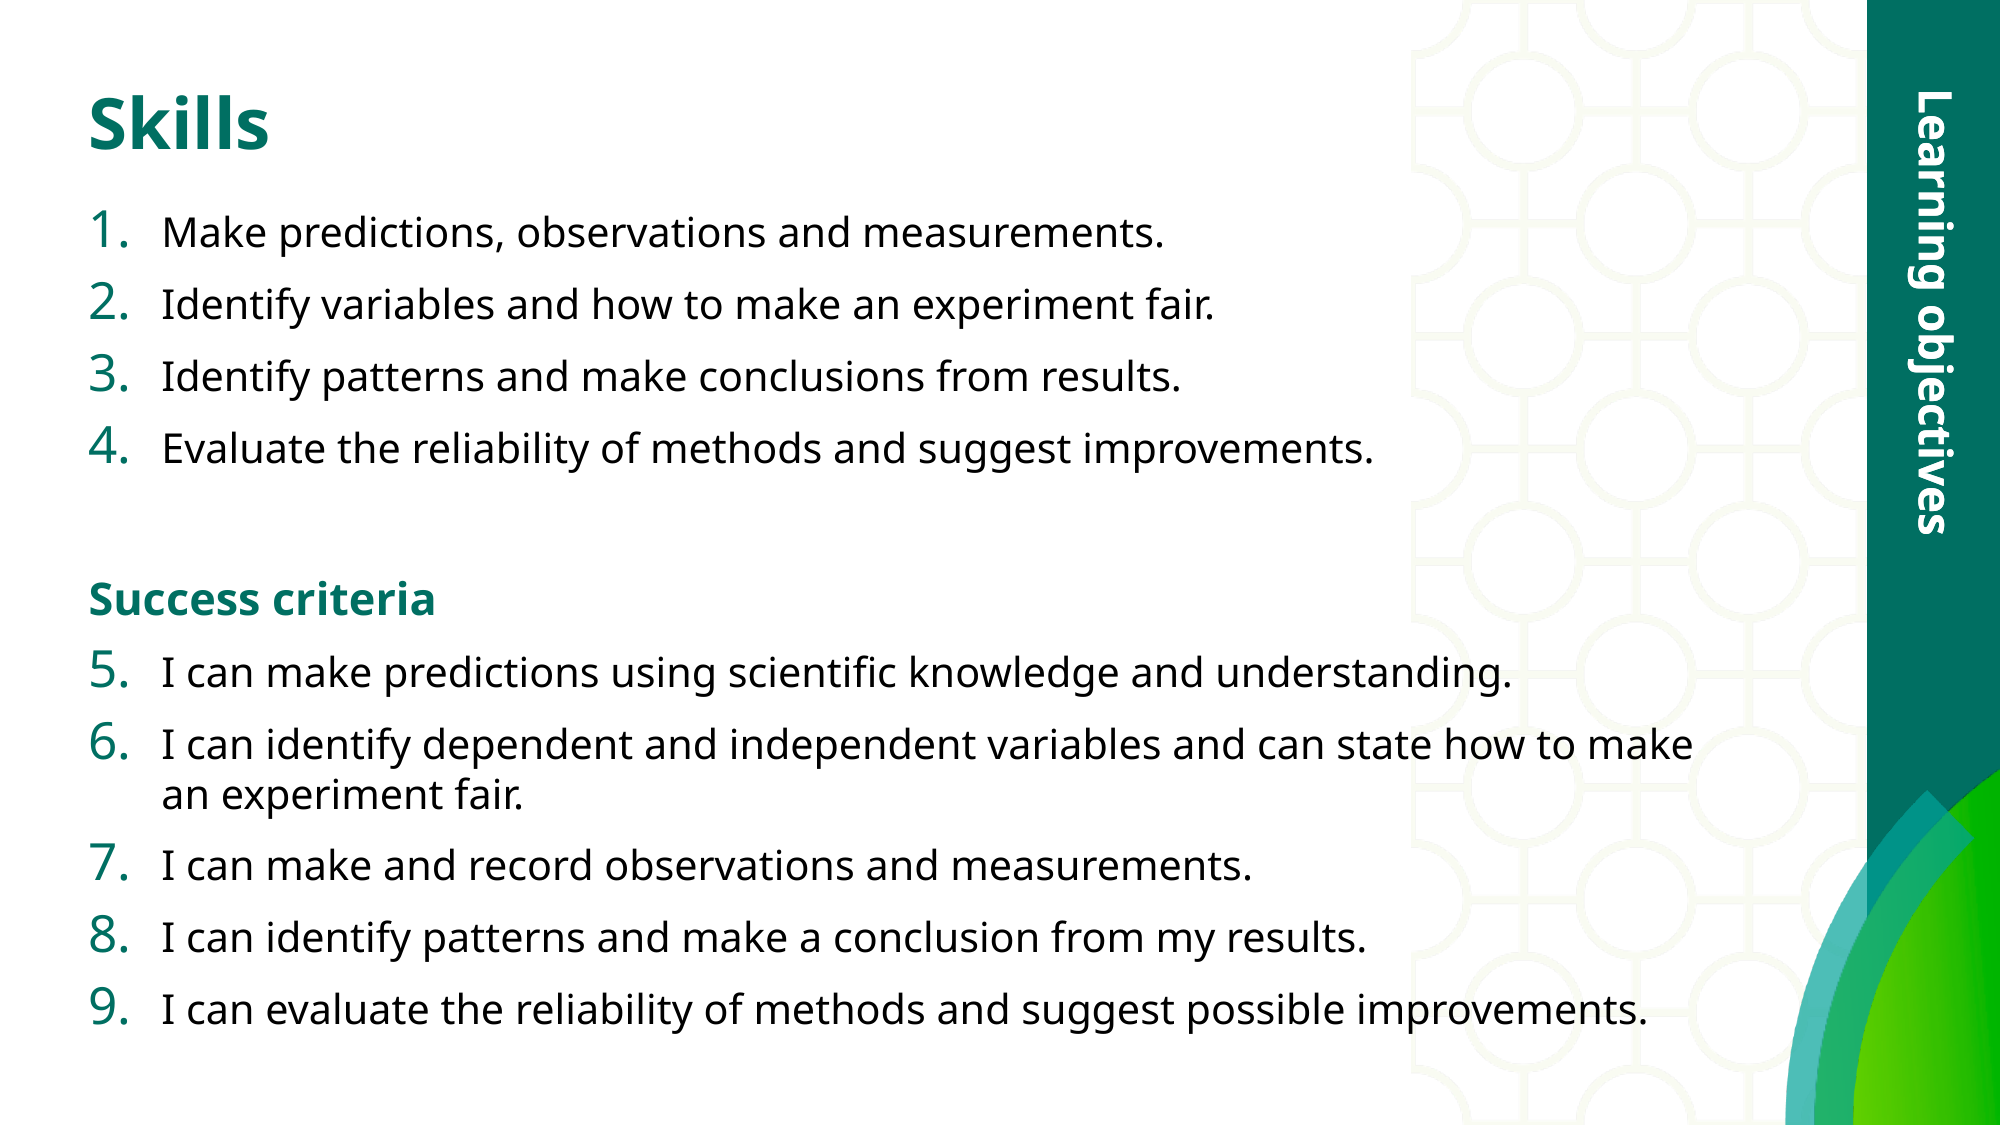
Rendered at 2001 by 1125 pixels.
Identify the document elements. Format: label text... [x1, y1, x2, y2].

title Skills [88, 88, 1743, 161]
list Make predictions, observations and measurements. Identify variables and how to make an experiment fair. Identify patterns and make conclusions from results. Evaluate the reliability of methods and suggest improvements. Success criteria I can make predictions using scientific knowledge and understanding. I can identify dependent and independent variables and can state how to make an experiment fair. I can make and record observations and measurements. I can identify patterns and make a conclusion from my results. I can evaluate the reliability of methods and suggest possible improvements. [88, 206, 1743, 1034]
picture [1411, 0, 2001, 1125]
text_box Learning objectives [1867, 88, 2000, 768]
